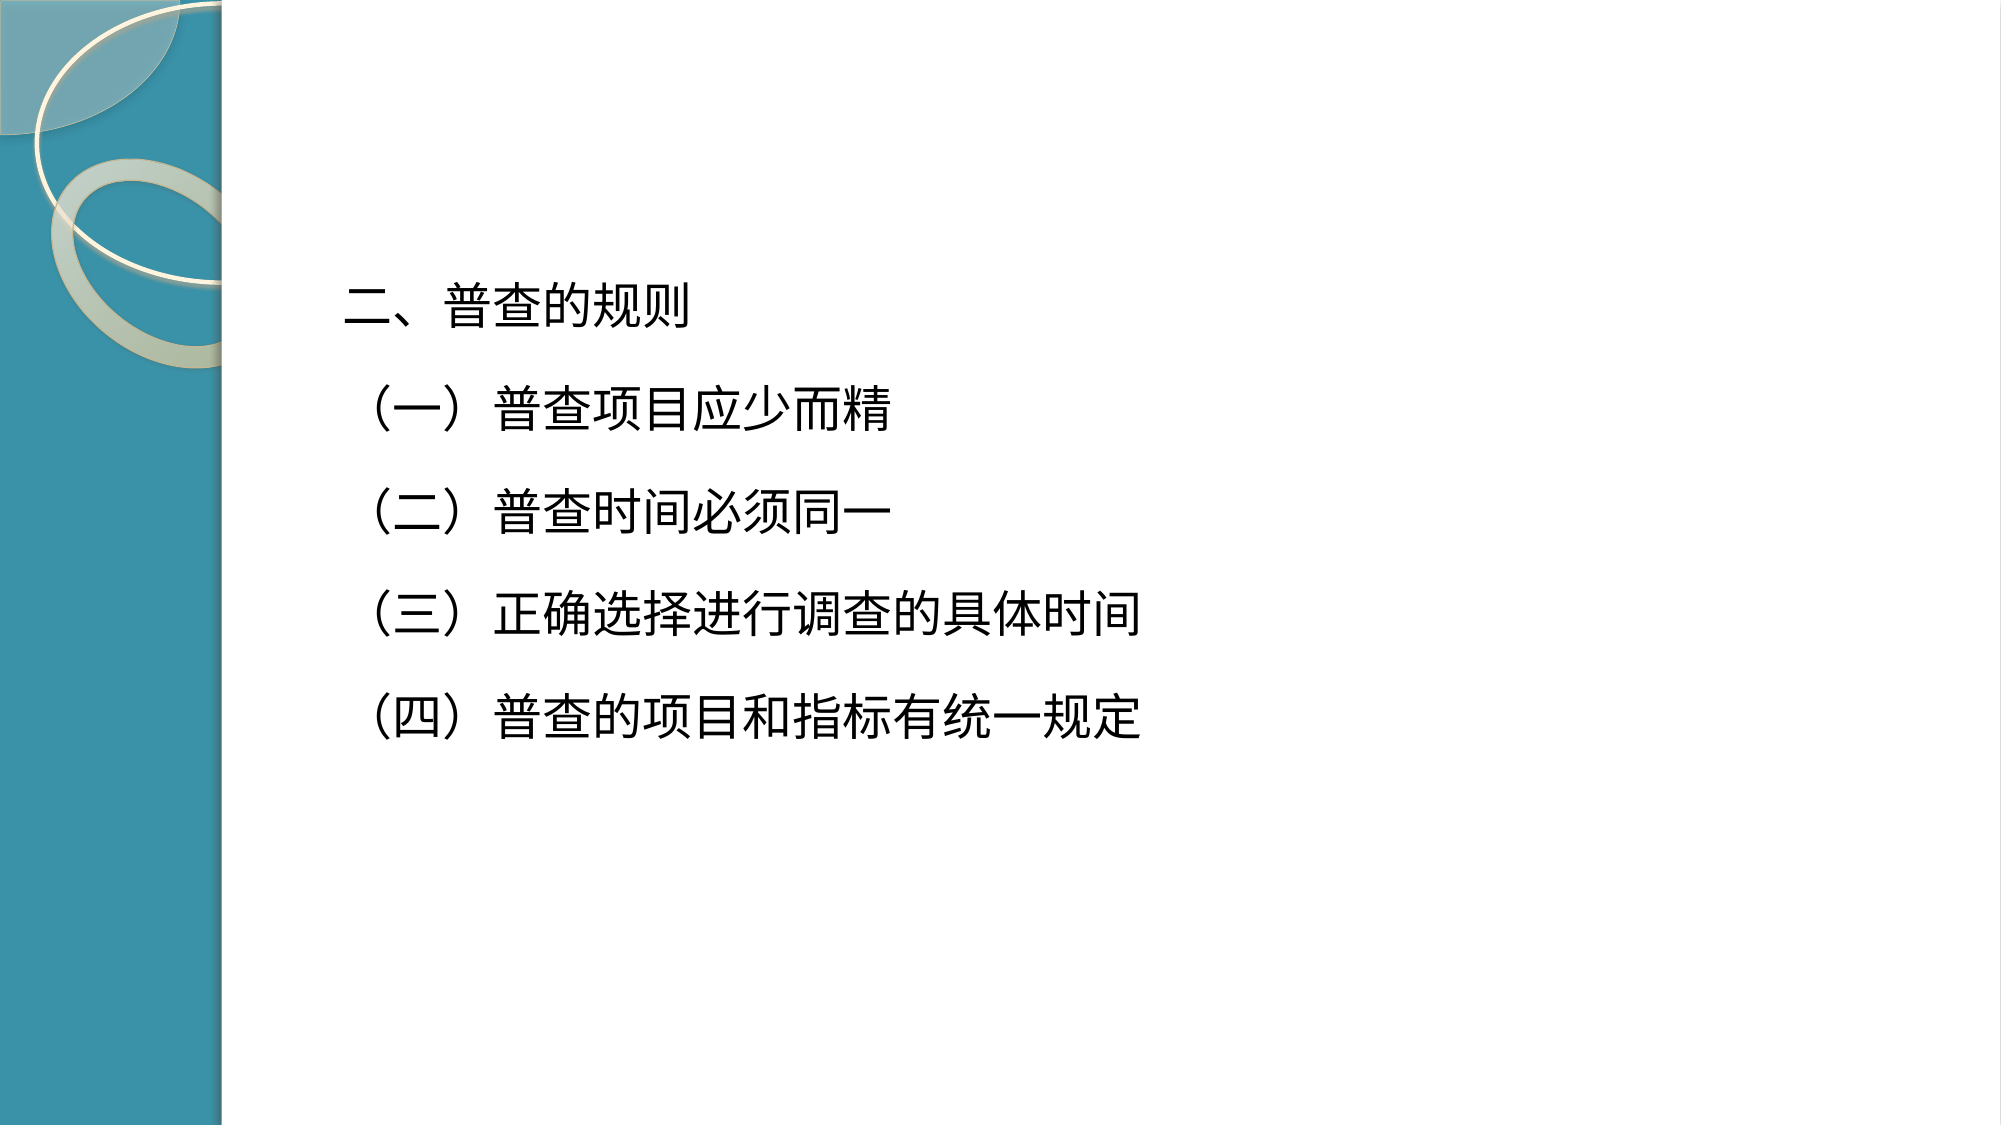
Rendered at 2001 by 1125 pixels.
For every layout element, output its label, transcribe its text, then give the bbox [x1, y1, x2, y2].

list 二、普查的规则 （一）普查项目应少而精 （二）普查时间必须同一 （三）正确选择进行调查的具体时间 （四）普查的项目和指标有统一规定 [313, 237, 1954, 1025]
